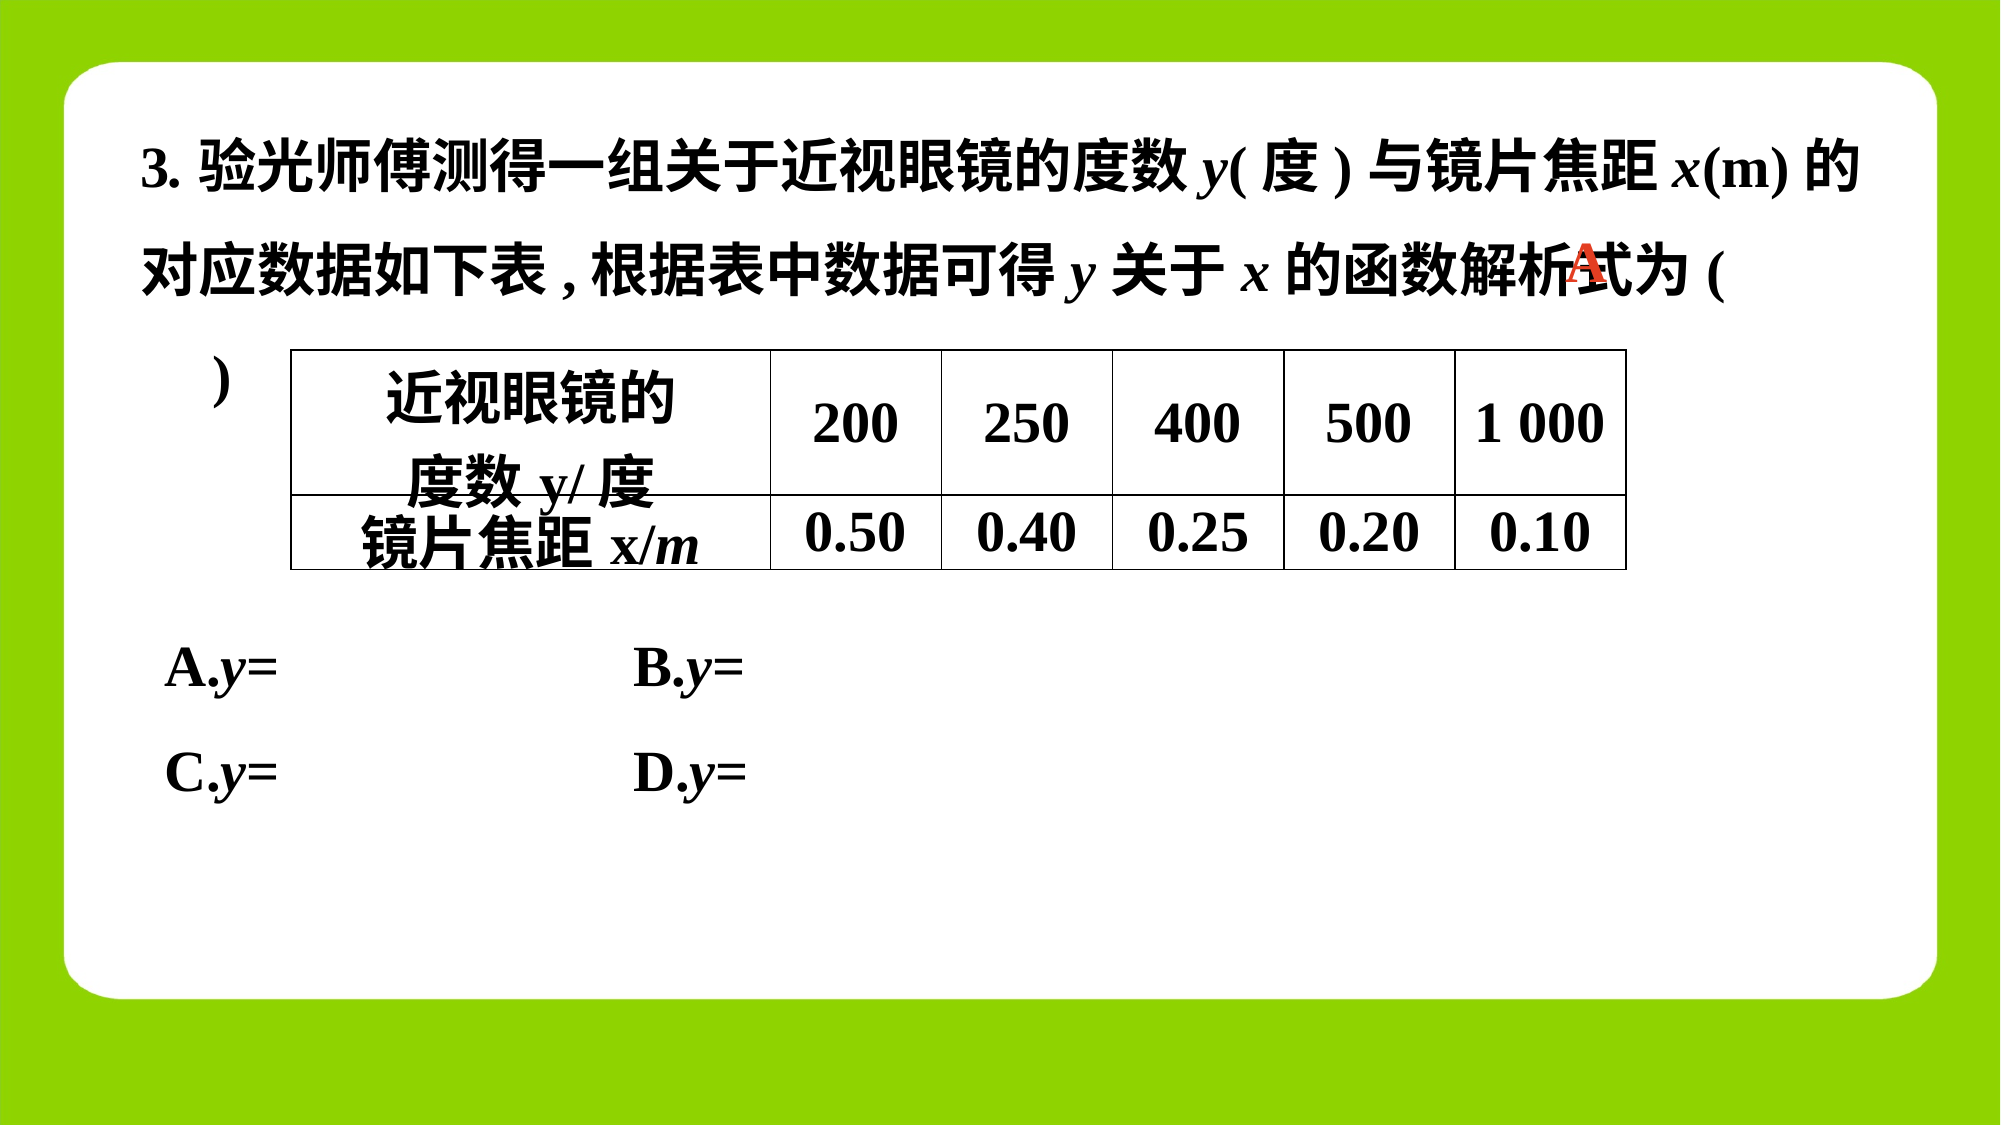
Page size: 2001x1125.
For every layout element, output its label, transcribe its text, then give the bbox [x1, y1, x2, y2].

table_header 近视眼镜的 度数y/度 [292, 351, 770, 494]
table_cell 0.50 [771, 496, 941, 569]
text_box 3.验光师傅测得一组关于近视眼镜的度数y(度)与镜片焦距x(m)的对应数据如下表,根据表中数据可得y关于x的函数解析式为( ) [125, 86, 1910, 416]
picture [0, 0, 2001, 1125]
table_cell 0.10 [1456, 496, 1625, 569]
table_cell 0.40 [942, 496, 1112, 569]
table_cell 0.25 [1113, 496, 1283, 569]
text_box A [1550, 217, 1626, 302]
table_header 500 [1285, 351, 1454, 494]
table_header 400 [1113, 351, 1283, 494]
table_header 250 [942, 351, 1112, 494]
table_header 1 000 [1456, 351, 1625, 494]
table_cell 镜片焦距x/m [292, 496, 770, 569]
table_header 200 [771, 351, 941, 494]
table_cell 0.20 [1285, 496, 1454, 569]
